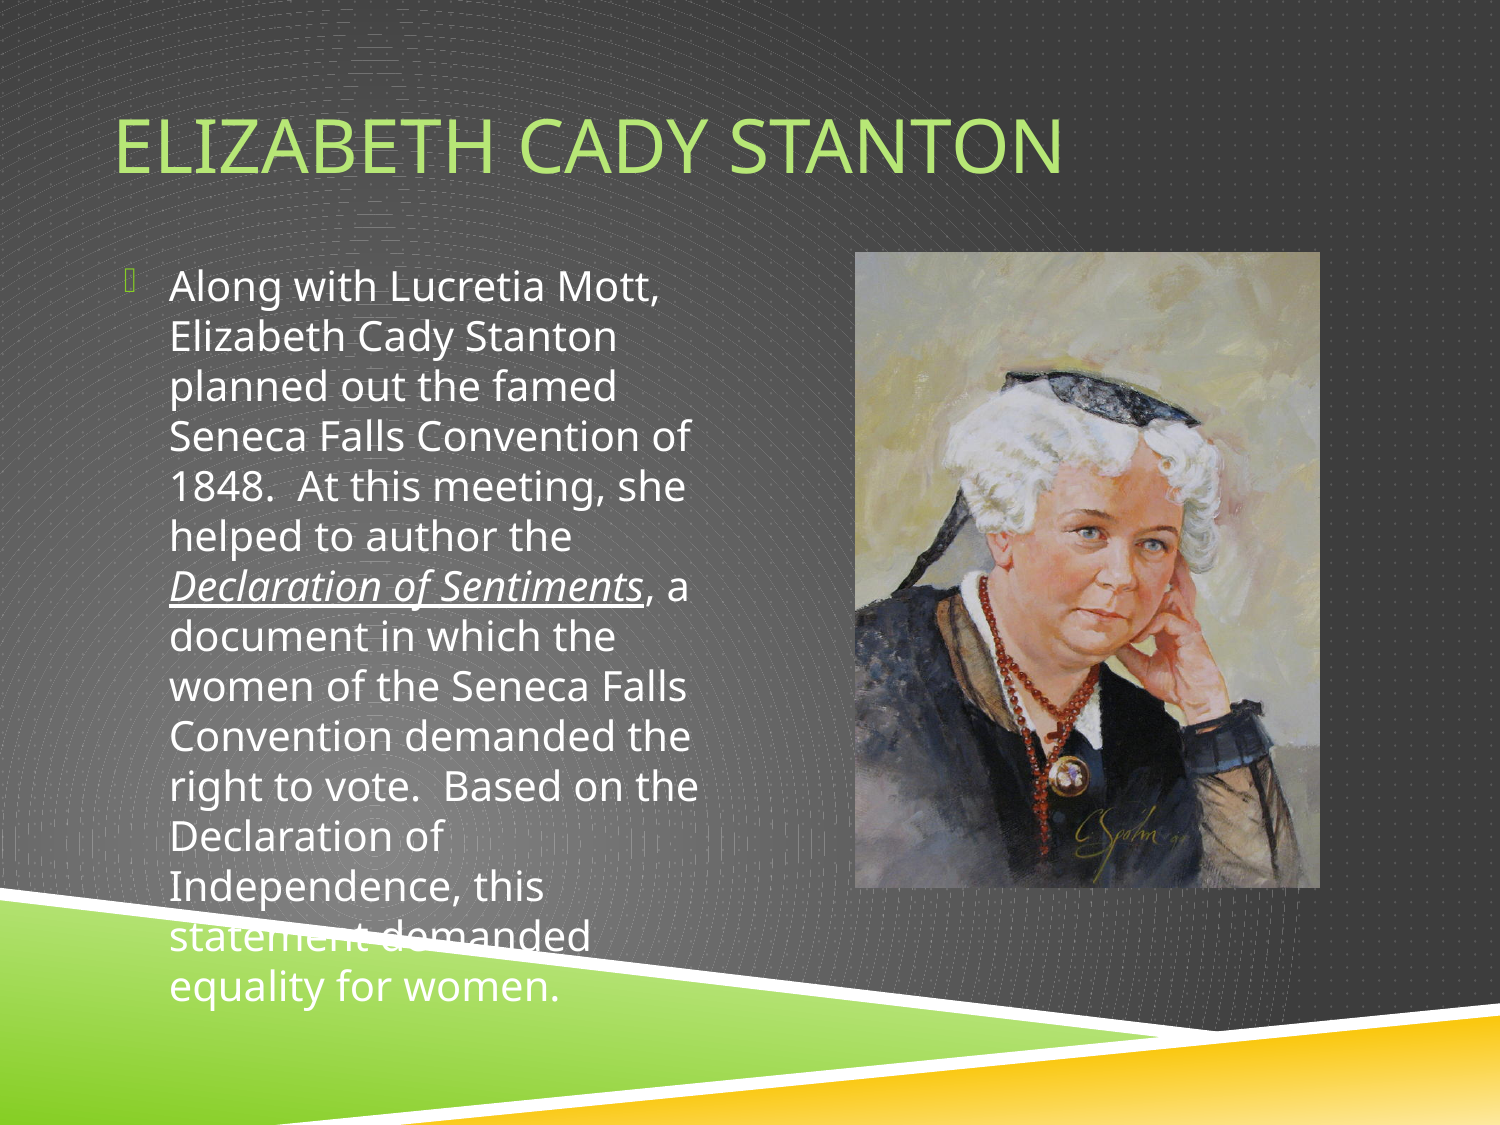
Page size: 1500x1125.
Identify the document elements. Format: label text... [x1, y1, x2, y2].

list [855, 251, 1320, 889]
title Elizabeth cady stanton [112, 50, 1388, 238]
list Along with Lucretia Mott, Elizabeth Cady Stanton planned out the famed Seneca Falls Convention of 1848. At this meeting, she helped to author the Declaration of Sentiments, a document in which the women of the Seneca Falls Convention demanded the right to vote. Based on the Declaration of Independence, this statement demanded equality for women. [112, 251, 713, 888]
